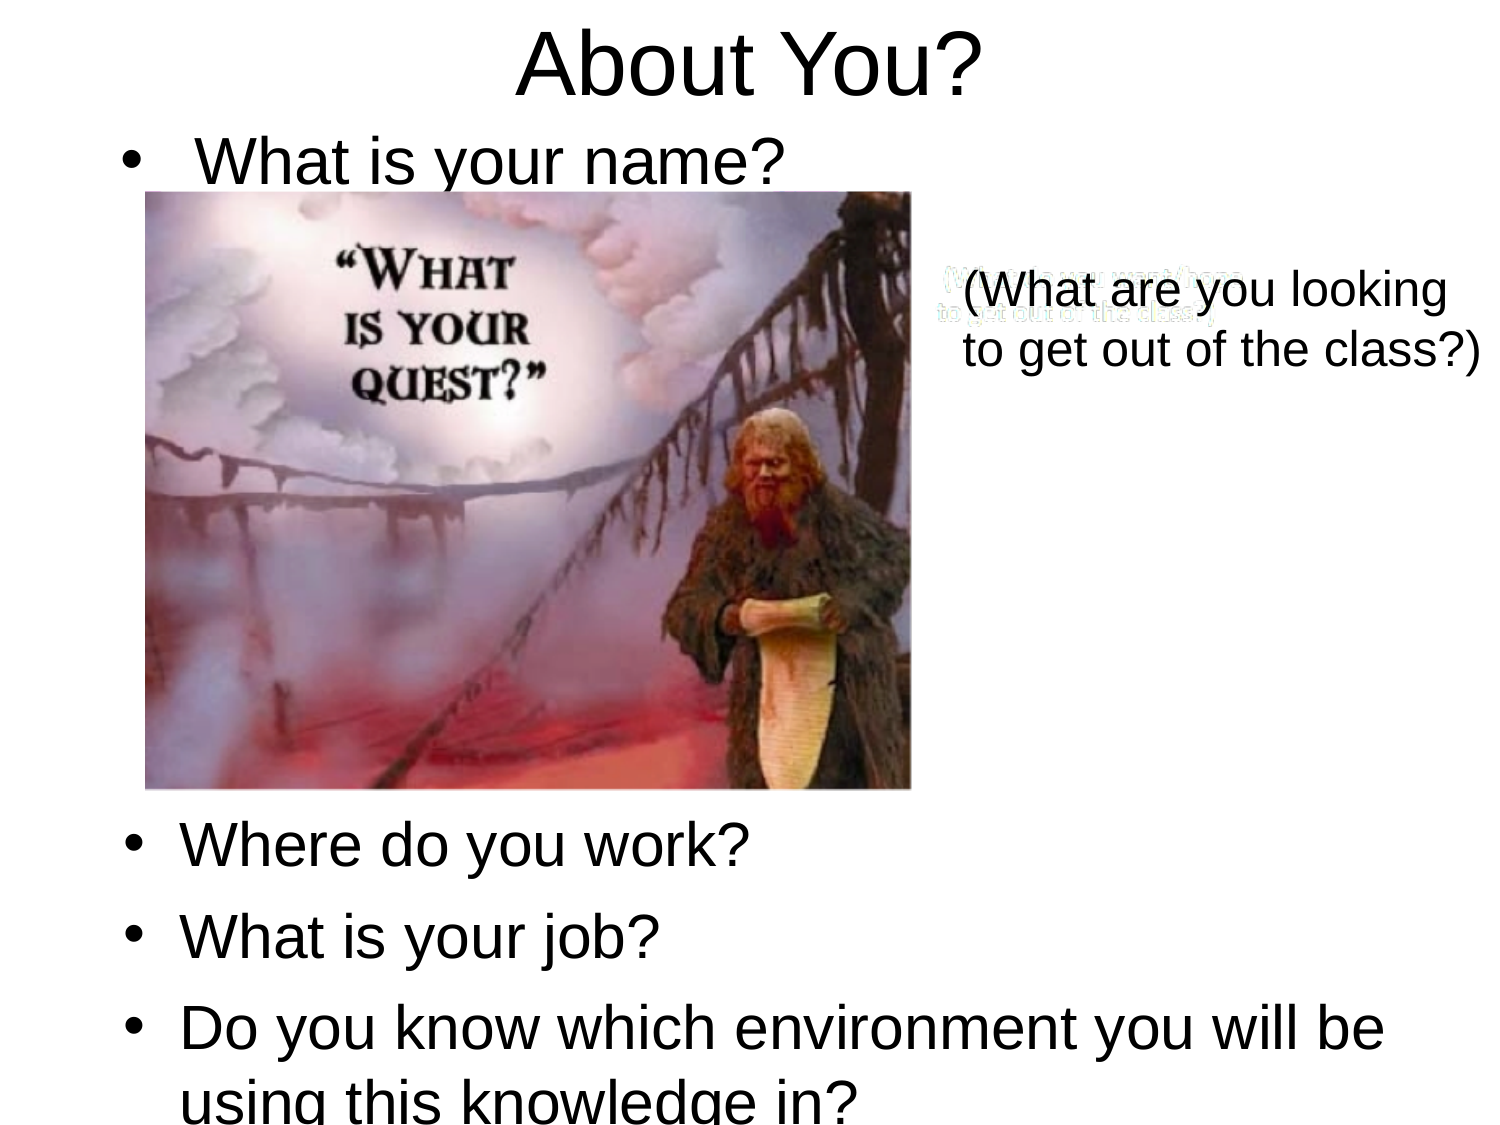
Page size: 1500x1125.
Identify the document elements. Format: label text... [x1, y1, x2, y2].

text_box (What are you looking to get out of the class?) [1356, 256, 1500, 377]
text_box About You? [112, 3, 1388, 110]
picture [144, 190, 1356, 791]
text_box Where do you work? What is your job? Do you know which environment you will be using this knowledge in? [115, 796, 1465, 1125]
text_box What is your name? [112, 110, 1388, 206]
